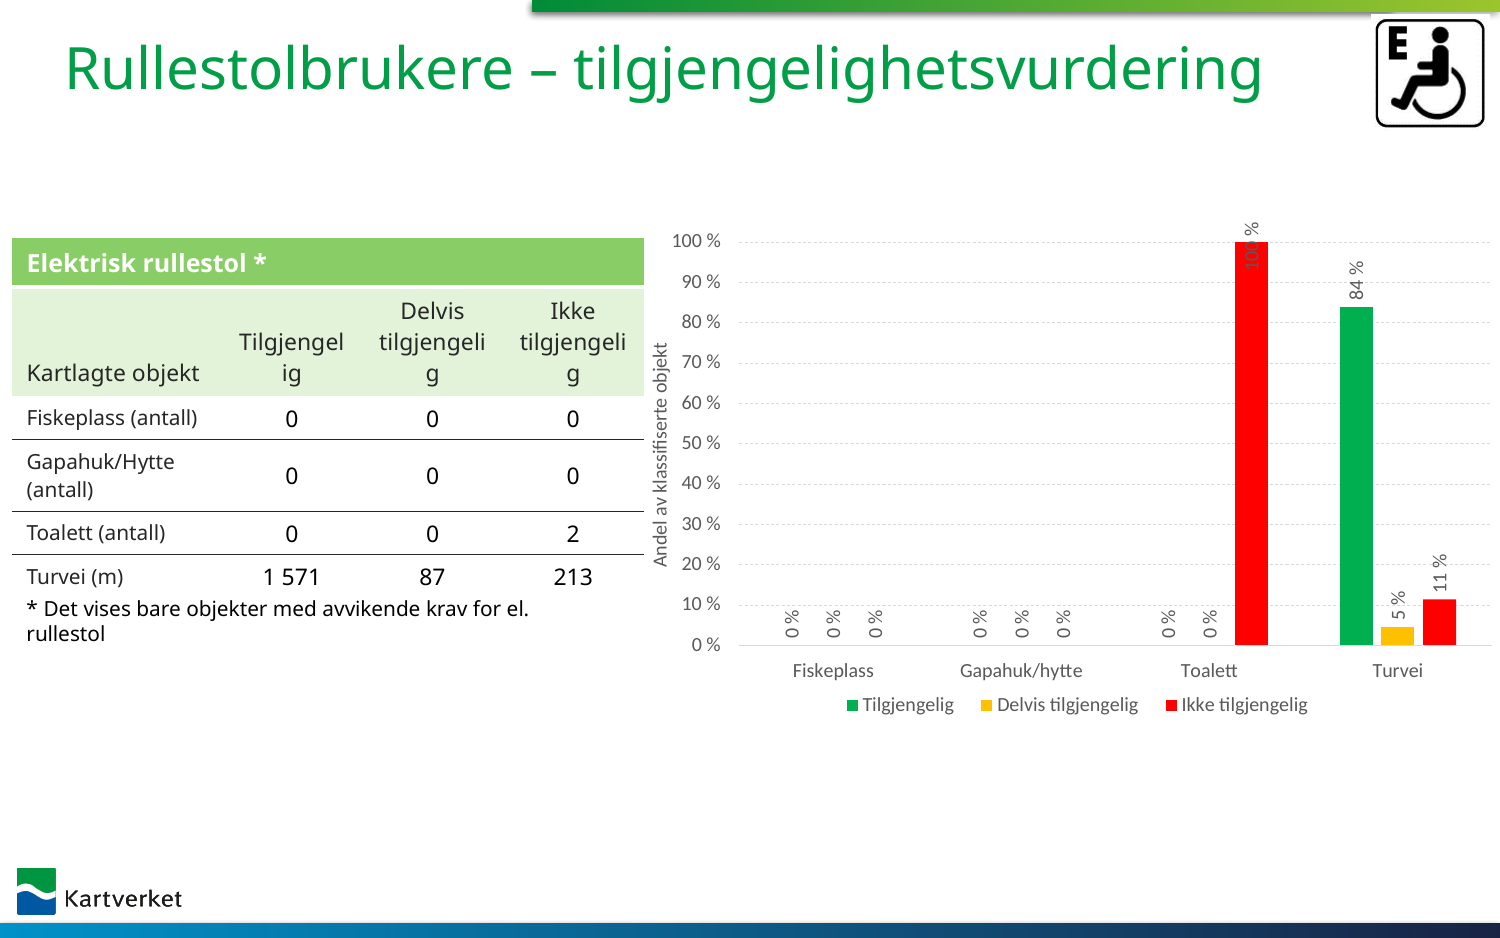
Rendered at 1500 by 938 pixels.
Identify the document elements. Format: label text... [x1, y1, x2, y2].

table_cell 0 [362, 440, 503, 511]
table_cell Delvis tilgjengelig [362, 289, 503, 396]
table_cell 0 [222, 396, 362, 439]
table_cell Kartlagte objekt [12, 289, 222, 396]
table_cell 87 [362, 555, 503, 588]
table_cell Turvei (m) [12, 555, 222, 588]
table_cell 0 [503, 396, 638, 439]
table_cell 0 [362, 396, 503, 439]
table_cell 0 [222, 512, 362, 554]
table_cell 0 [503, 440, 638, 511]
table_cell Fiskeplass (antall) [12, 396, 222, 439]
table_header Elektrisk rullestol * [12, 238, 638, 285]
table_cell 0 [222, 440, 362, 511]
text_box * Det vises bare objekter med avvikende krav for el. rullestol [11, 588, 597, 653]
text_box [1371, 13, 1491, 133]
table_cell Ikke tilgjengelig [503, 289, 638, 396]
table_cell 1 571 [222, 555, 362, 588]
table_cell Tilgjengelig [222, 289, 362, 396]
text_box Rullestolbrukere – tilgjengelighetsvurdering [49, 12, 1372, 109]
table_cell Toalett (antall) [12, 512, 222, 554]
table_cell Gapahuk/Hytte (antall) [12, 440, 222, 511]
table_cell 213 [503, 555, 638, 598]
table_cell 0 [362, 512, 503, 554]
picture [643, 218, 1500, 728]
table_cell 2 [503, 512, 638, 554]
